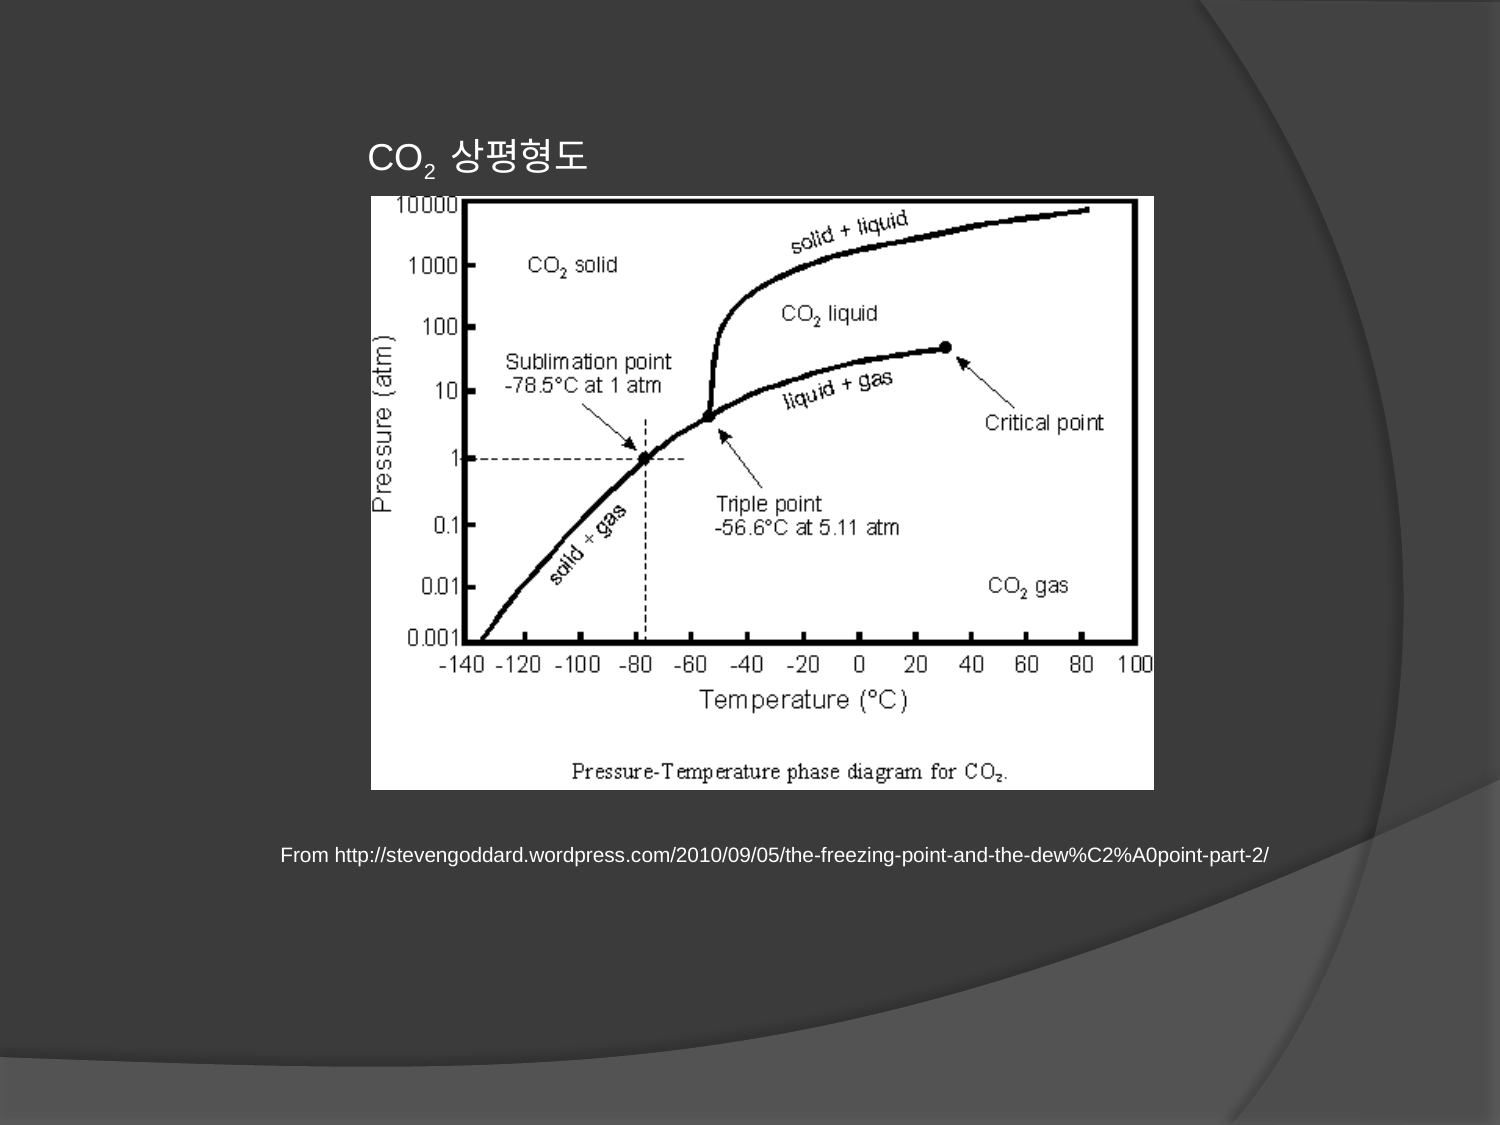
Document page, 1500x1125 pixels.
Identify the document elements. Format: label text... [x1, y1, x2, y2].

picture [371, 195, 1154, 791]
text_box From http://stevengoddard.wordpress.com/2010/09/05/the-freezing-point-and-the-dew%C2%A0point-part-2/ [265, 834, 1341, 874]
text_box CO2 상평형도 [352, 125, 604, 192]
